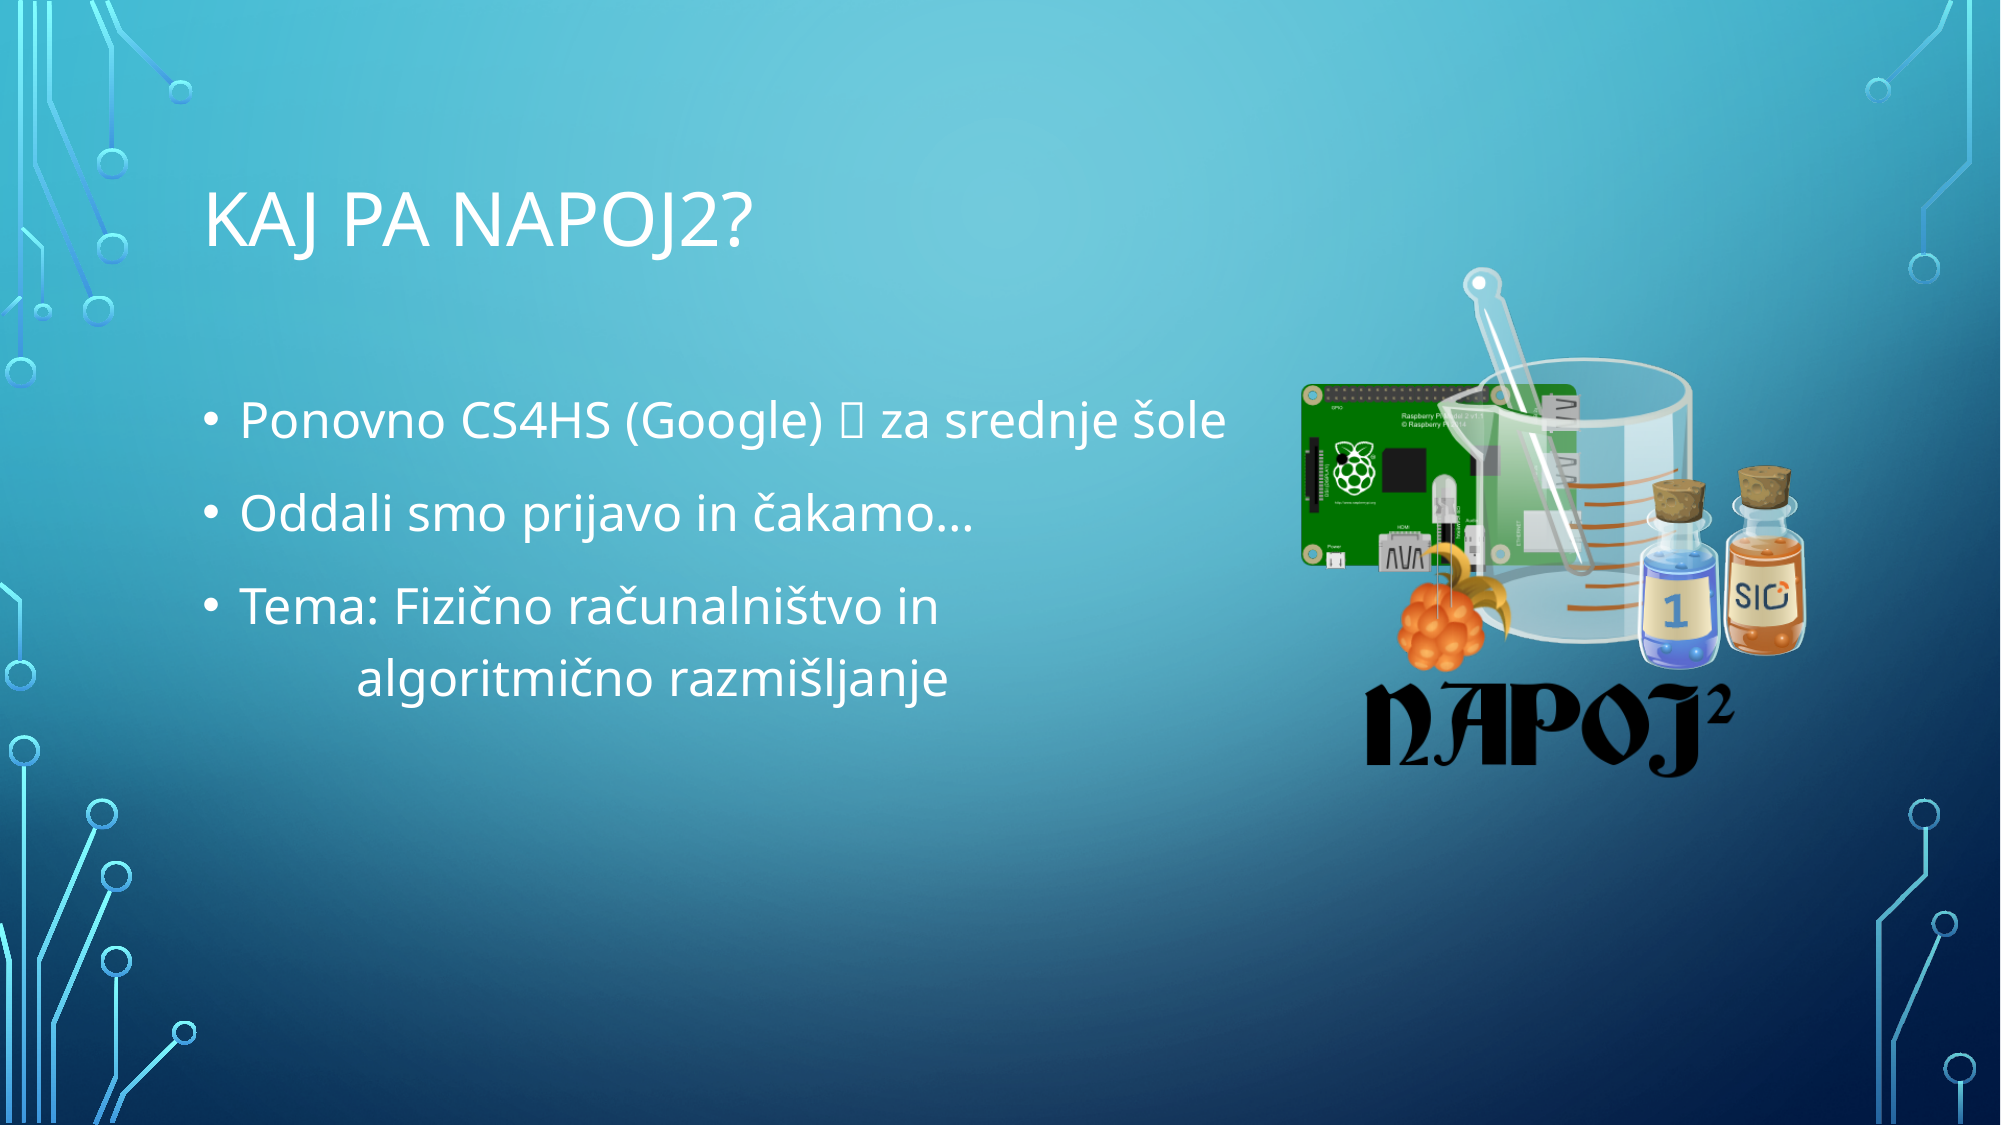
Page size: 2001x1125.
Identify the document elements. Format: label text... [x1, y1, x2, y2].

picture [1291, 265, 1813, 787]
title Kaj pa Napoj2? [187, 101, 1813, 344]
list Ponovno CS4HS (Google)  za srednje šole Oddali smo prijavo in čakamo… Tema: Fizično računalništvo in algoritmično razmišljanje [187, 369, 1813, 950]
